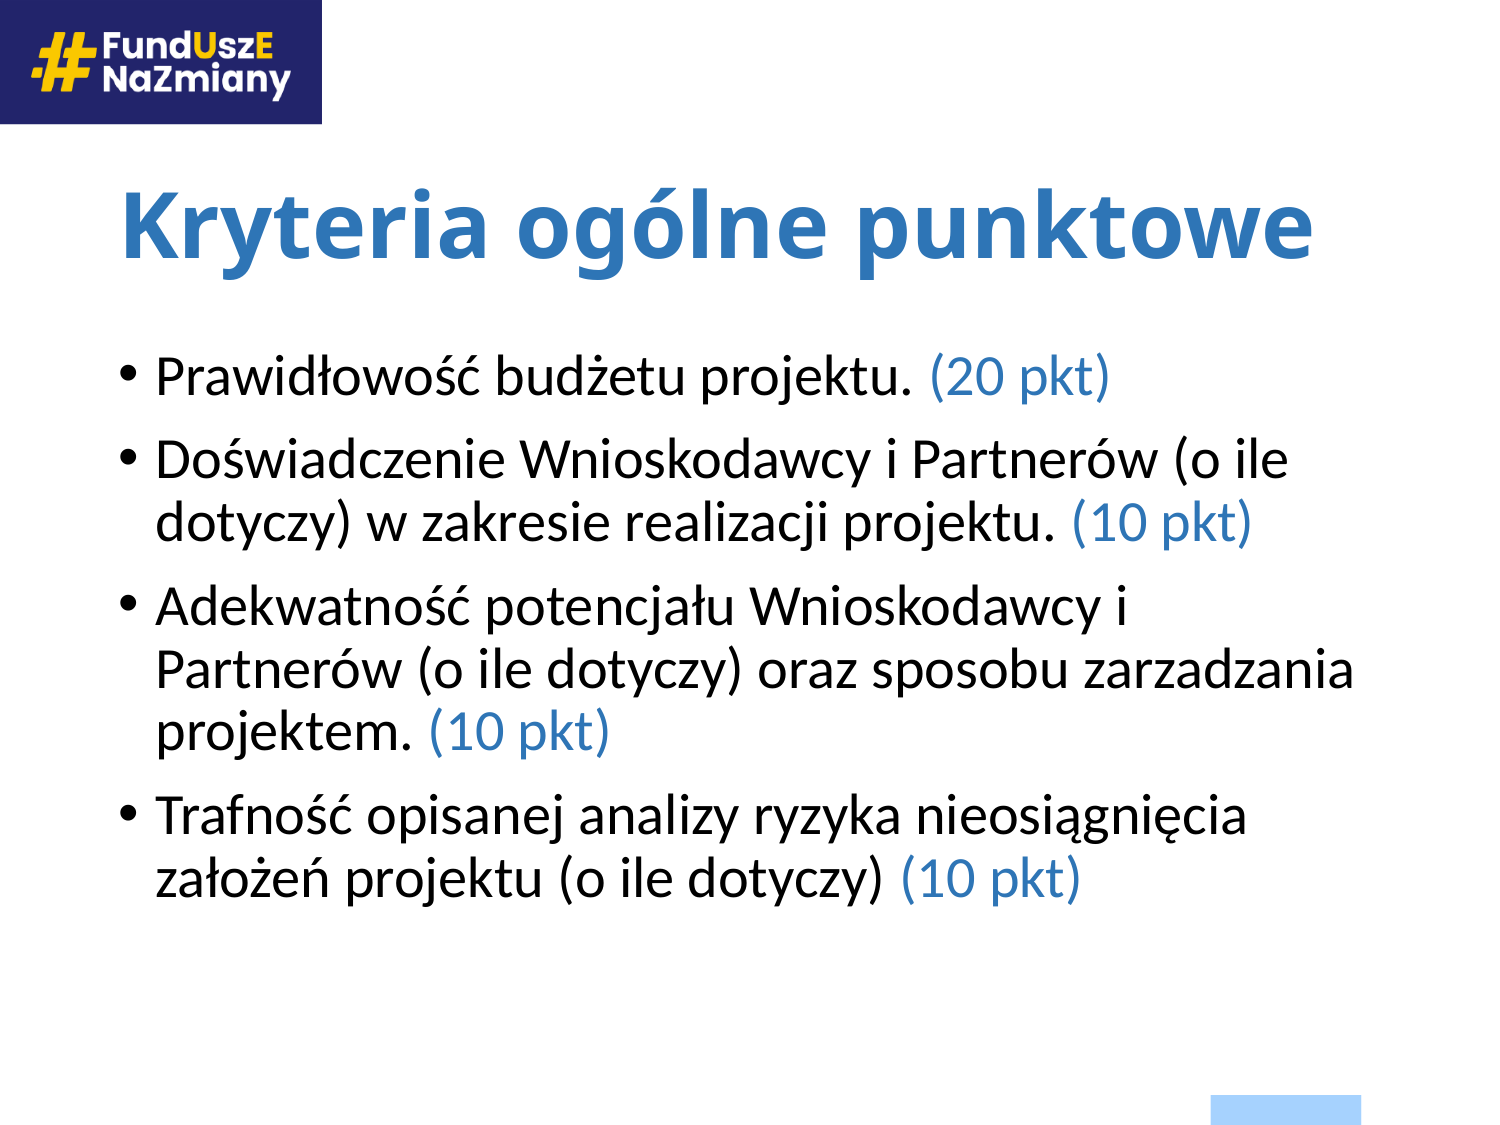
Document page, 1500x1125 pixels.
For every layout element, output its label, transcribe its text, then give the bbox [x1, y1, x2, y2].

picture [0, 0, 1500, 1125]
title Kryteria ogólne punktowe [103, 139, 1397, 319]
list Prawidłowość budżetu projektu. (20 pkt) Doświadczenie Wnioskodawcy i Partnerów (o ile dotyczy) w zakresie realizacji projektu. (10 pkt) Adekwatność potencjału Wnioskodawcy i Partnerów (o ile dotyczy) oraz sposobu zarzadzania projektem. (10 pkt) Trafność opisanej analizy ryzyka nieosiągnięcia założeń projektu (o ile dotyczy) (10 pkt) [103, 337, 1397, 1048]
